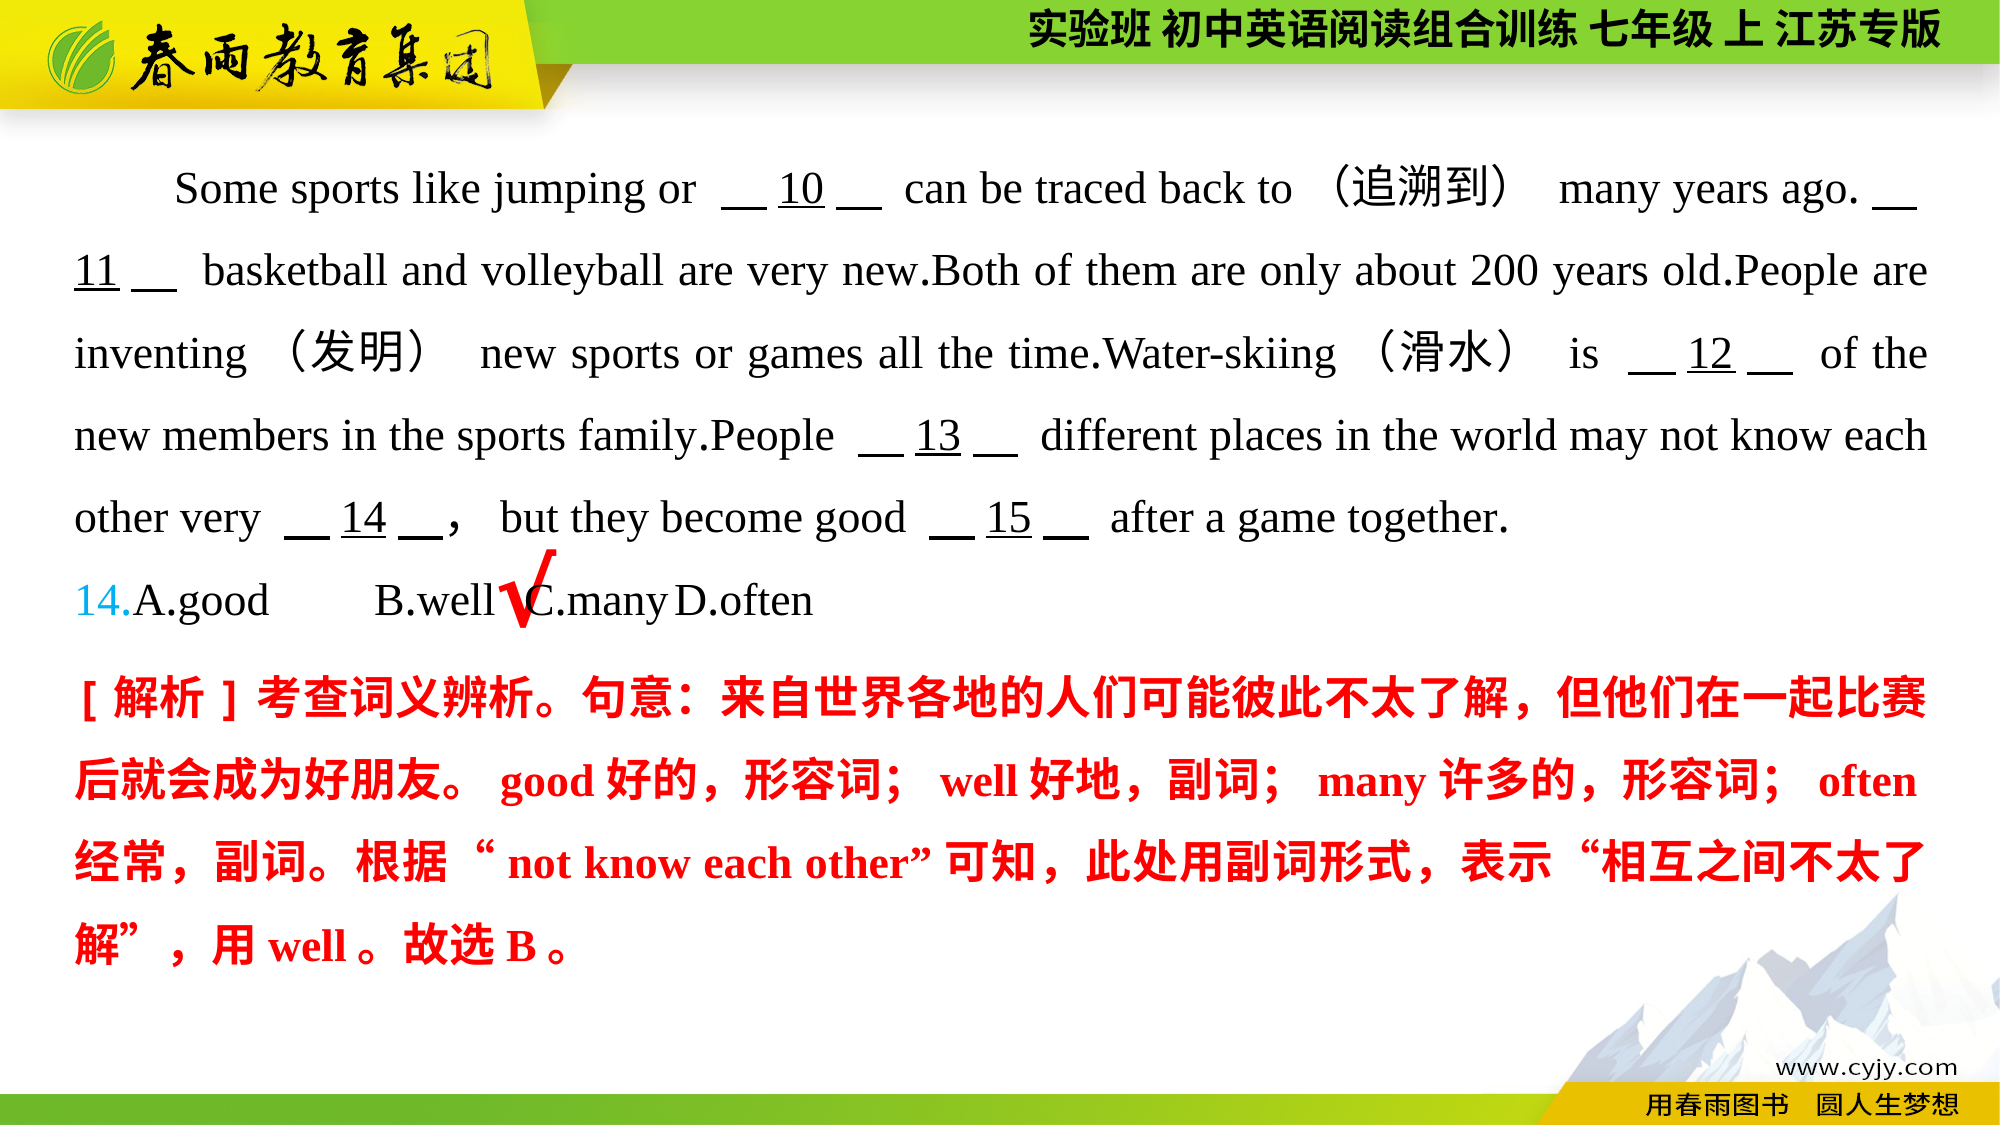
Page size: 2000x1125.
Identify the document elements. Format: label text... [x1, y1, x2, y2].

picture [0, 0, 2000, 1125]
text_box √ [480, 627, 578, 633]
list Some sports like jumping or 10 can be traced back to（追溯到） many years ago. 11 basketball and volleyball are very new.Both of them are only about 200 years old.People are inventing（发明） new sports or games all the time.Water-skiing（滑水） is 12 of the new members in the sports family.People 13 different places in the world may not know each other very 14 ，but they become good 15 after a game together. 14.A.good B.well C.many D.often [59, 122, 1944, 627]
text_box [解析]考查词义辨析。句意：来自世界各地的人们可能彼此不太了解，但他们在一起比赛后就会成为好朋友。good好的，形容词；well好地，副词；many许多的，形容词；often经常，副词。根据“not know each other”可知，此处用副词形式，表示“相互之间不太了解”，用well。故选B。 [59, 633, 1944, 979]
